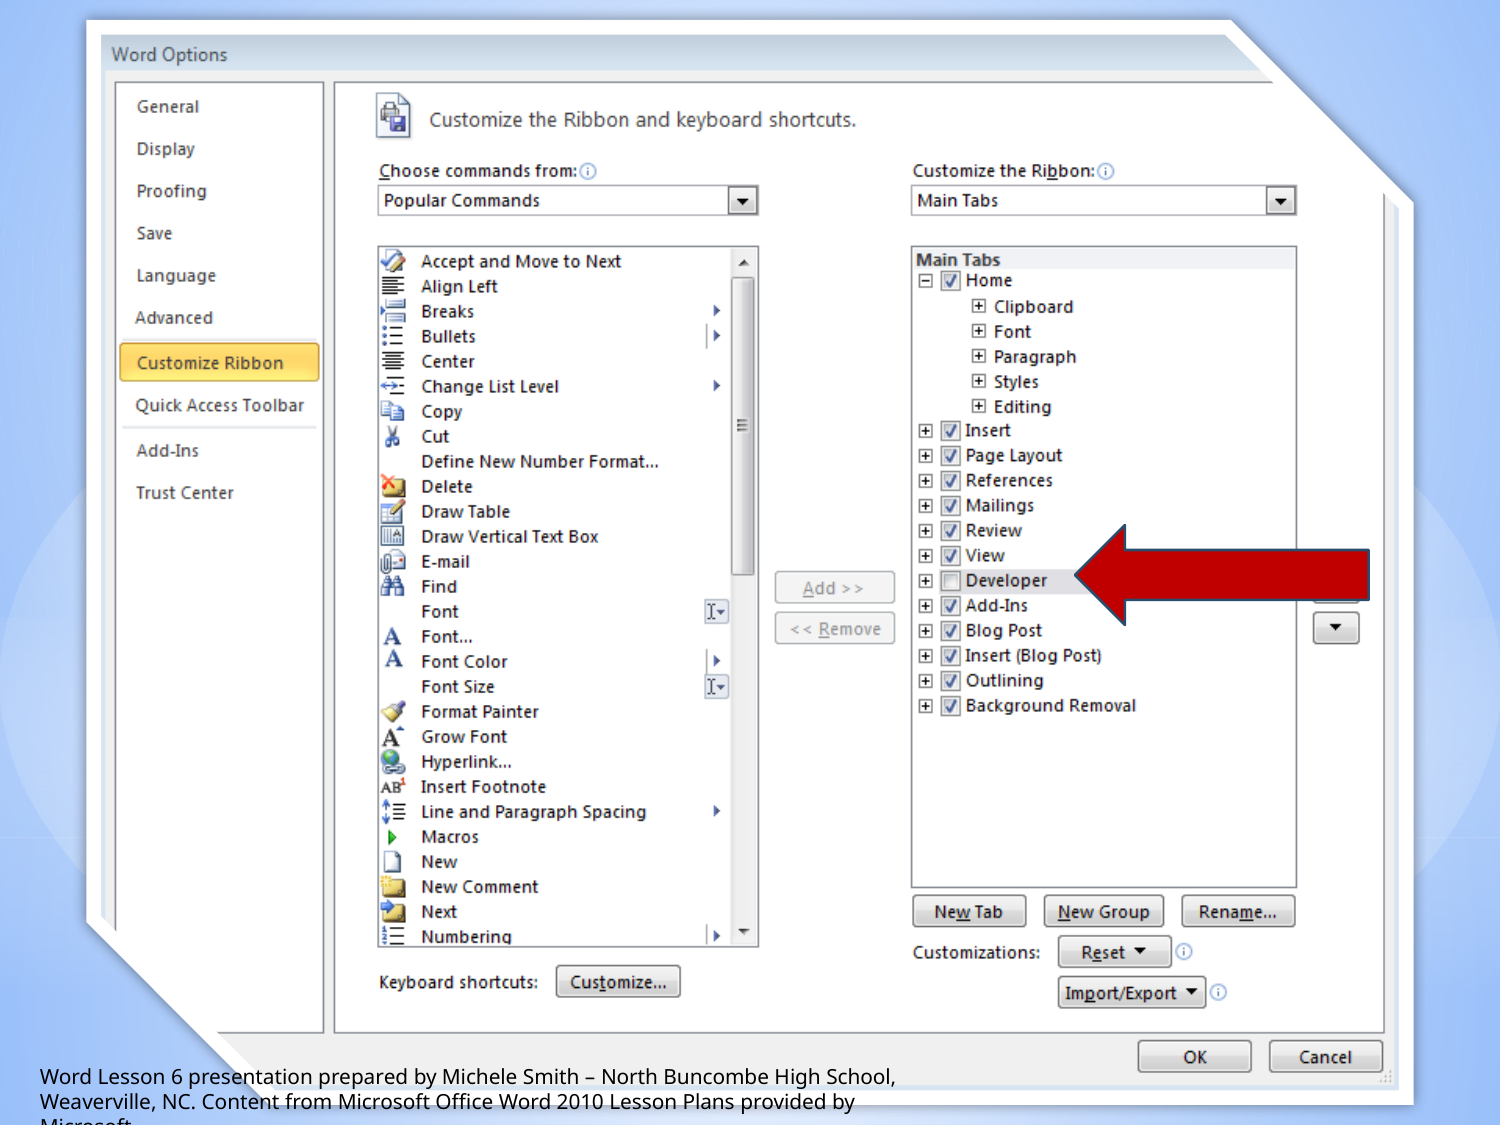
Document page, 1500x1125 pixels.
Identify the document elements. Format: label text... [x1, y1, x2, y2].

picture [93, 27, 1407, 1098]
footer Word Lesson 6 presentation prepared by Michele Smith – North Buncombe High School, Weaverville, NC. Content from Microsoft Office Word 2010 Lesson Plans provided by Microsoft. [24, 1056, 963, 1125]
